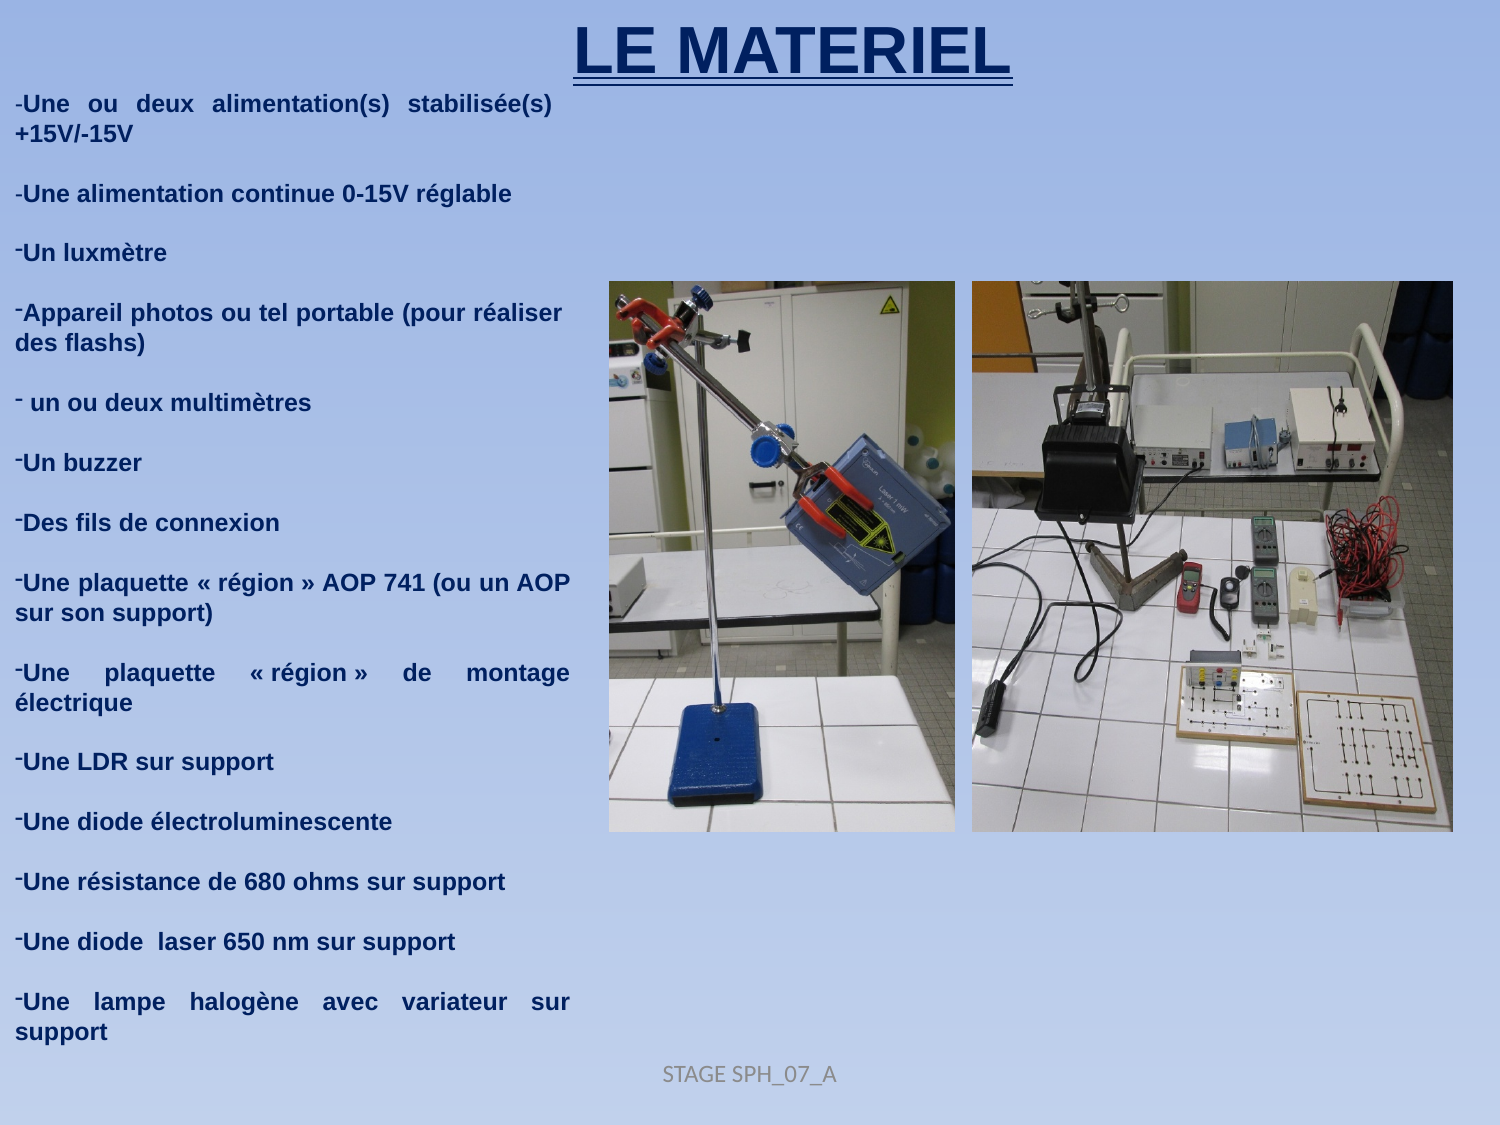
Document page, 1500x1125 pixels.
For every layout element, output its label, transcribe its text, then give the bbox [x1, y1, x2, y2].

footer STAGE SPH_07_A [512, 1042, 988, 1103]
text_box LE MATERIEL [515, 0, 1071, 95]
picture [972, 280, 1453, 833]
text_box -Une ou deux alimentation(s) stabilisée(s) +15V/-15V -Une alimentation continue 0-15V réglable Un luxmètre Appareil photos ou tel portable (pour réaliser des flashs) un ou deux multimètres Un buzzer Des fils de connexion Une plaquette « région » AOP 741 (ou un AOP sur son support) Une plaquette « région » de montage électrique Une LDR sur support Une diode électroluminescente Une résistance de 680 ohms sur support Une diode laser 650 nm sur support Une lampe halogène avec variateur sur support [0, 79, 586, 1053]
picture [609, 280, 955, 833]
